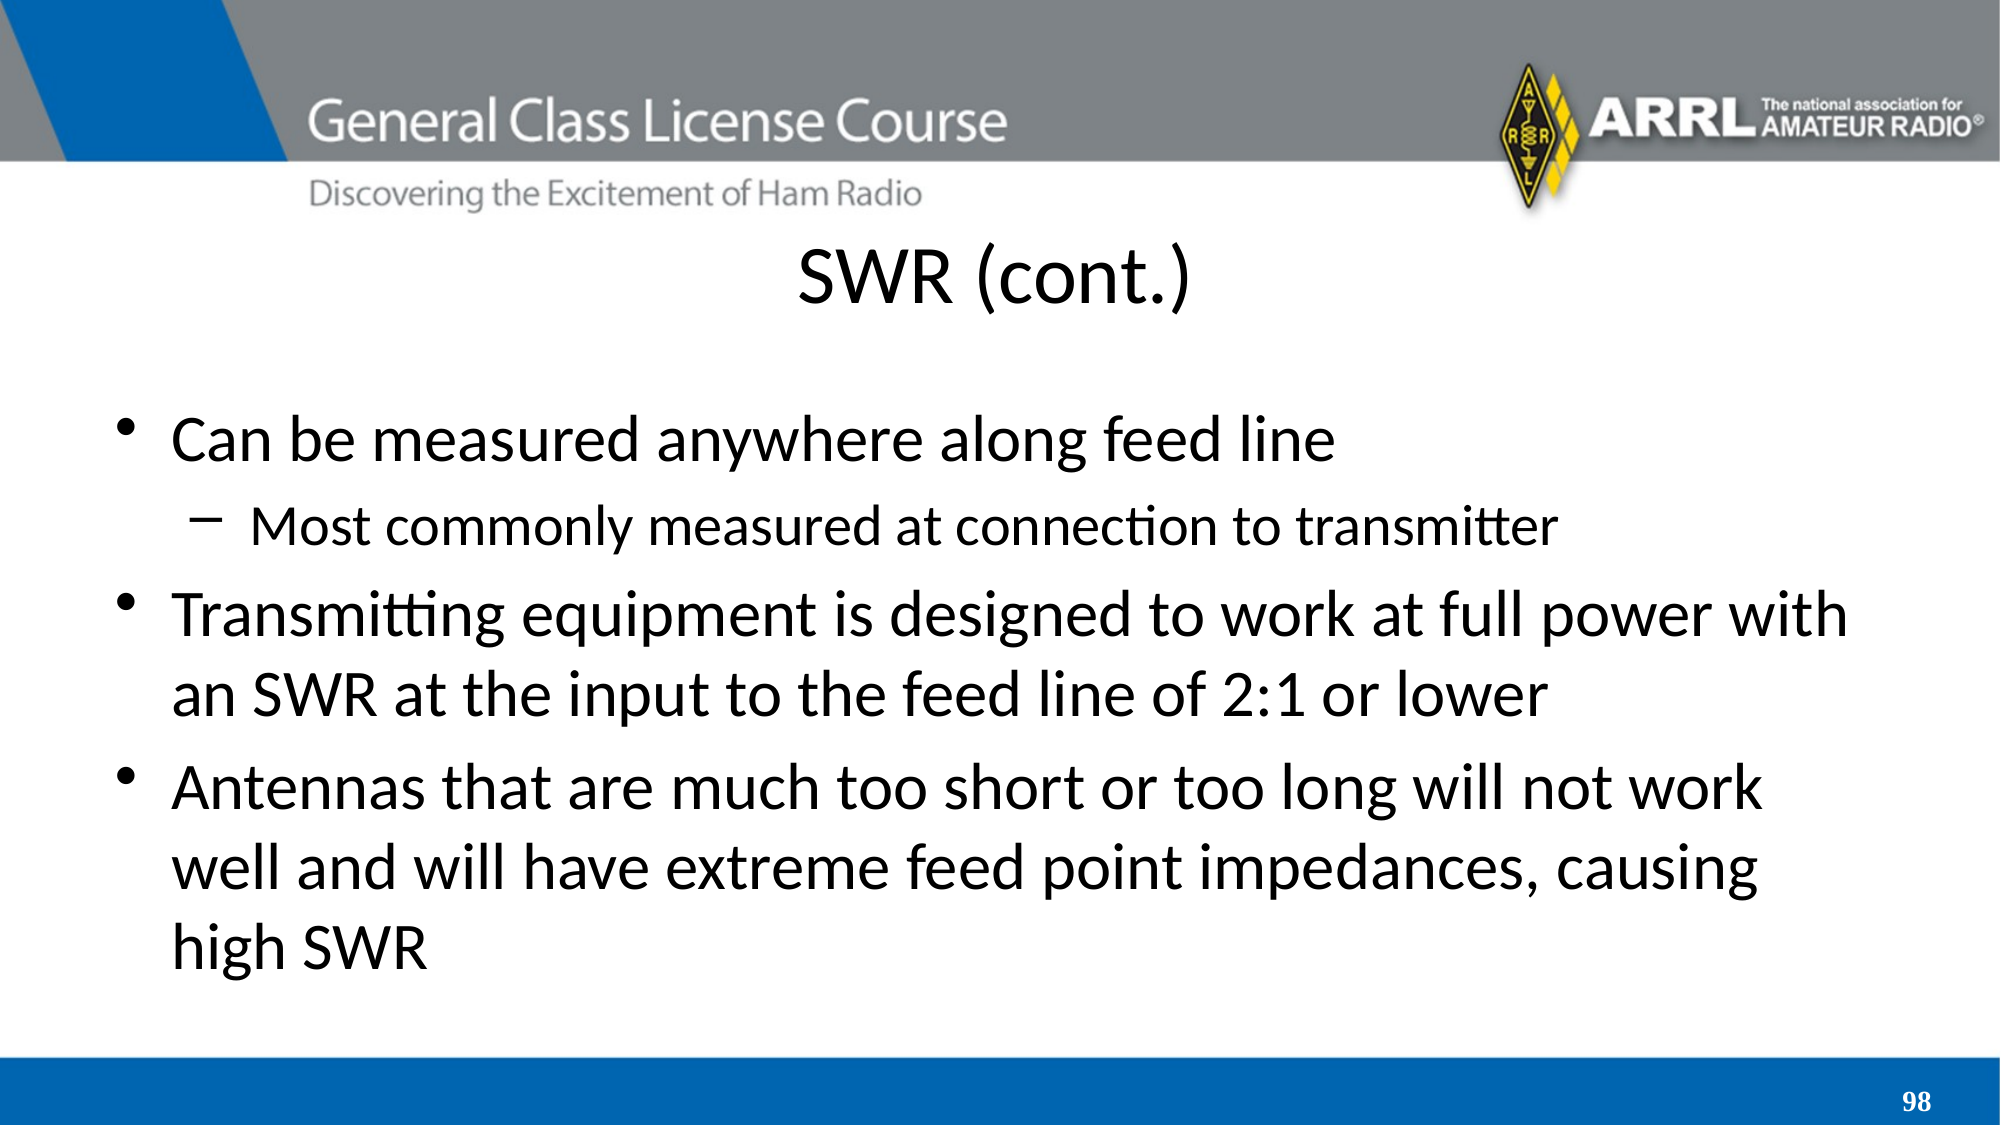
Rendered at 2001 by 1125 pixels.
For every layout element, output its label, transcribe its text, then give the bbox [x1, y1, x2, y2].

list Can be measured anywhere along feed line Most commonly measured at connection to transmitter Transmitting equipment is designed to work at full power with an SWR at the input to the feed line of 2:1 or lower Antennas that are much too short or too long will not work well and will have extreme feed point impedances, causing high SWR [99, 387, 1900, 1075]
picture [0, 0, 2001, 1125]
title SWR (cont.) [96, 212, 1897, 356]
